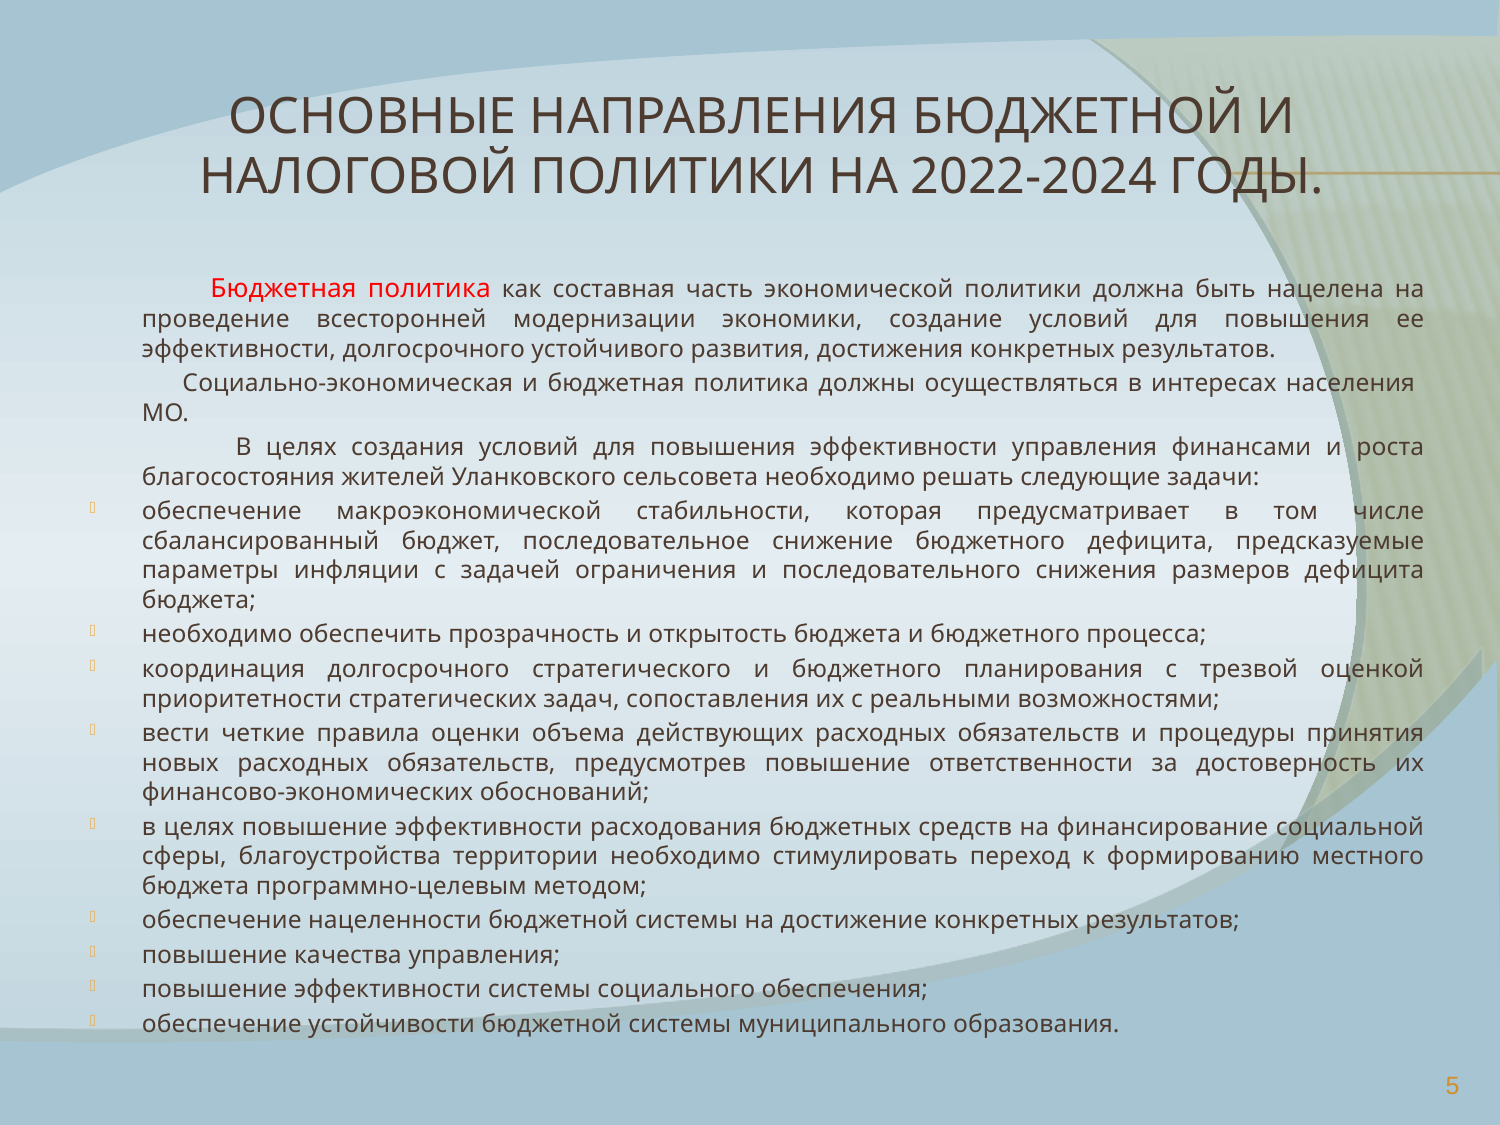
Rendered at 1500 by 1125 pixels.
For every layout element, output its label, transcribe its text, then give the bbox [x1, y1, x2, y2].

list Бюджетная политика как составная часть экономической политики должна быть нацелена на проведение всесторонней модернизации экономики, создание условий для повышения ее эффективности, долгосрочного устойчивого развития, достижения конкретных результатов. Социально-экономическая и бюджетная политика должны осуществляться в интересах населения МО. В целях создания условий для повышения эффективности управления финансами и роста благосостояния жителей Уланковского сельсовета необходимо решать следующие задачи: обеспечение макроэкономической стабильности, которая предусматривает в том числе сбалансированный бюджет, последовательное снижение бюджетного дефицита, предсказуемые параметры инфляции с задачей ограничения и последовательного снижения размеров дефицита бюджета; необходимо обеспечить прозрачность и открытость бюджета и бюджетного процесса; координация долгосрочного стратегического и бюджетного планирования с трезвой оценкой приоритетности стратегических задач, сопоставления их с реальными возможностями; вести четкие правила оценки объема действующих расходных обязательств и процедуры принятия новых расходных обязательств, предусмотрев повышение ответственности за достоверность их финансово-экономических обоснований; в целях повышение эффективности расходования бюджетных средств на финансирование социальной сферы, благоустройства территории необходимо стимулировать переход к формированию местного бюджета программно-целевым методом; обеспечение нацеленности бюджетной системы на достижение конкретных результатов; повышение качества управления; повышение эффективности системы социального обеспечения; обеспечение устойчивости бюджетной системы муниципального образования. [75, 264, 1442, 1059]
title ОСНОВНЫЕ НАПРАВЛЕНИЯ БЮДЖЕТНОЙ И НАЛОГОВОЙ ПОЛИТИКИ НА 2022-2024 ГОДЫ. [50, 75, 1475, 213]
slide_number 5 [1350, 1061, 1475, 1103]
